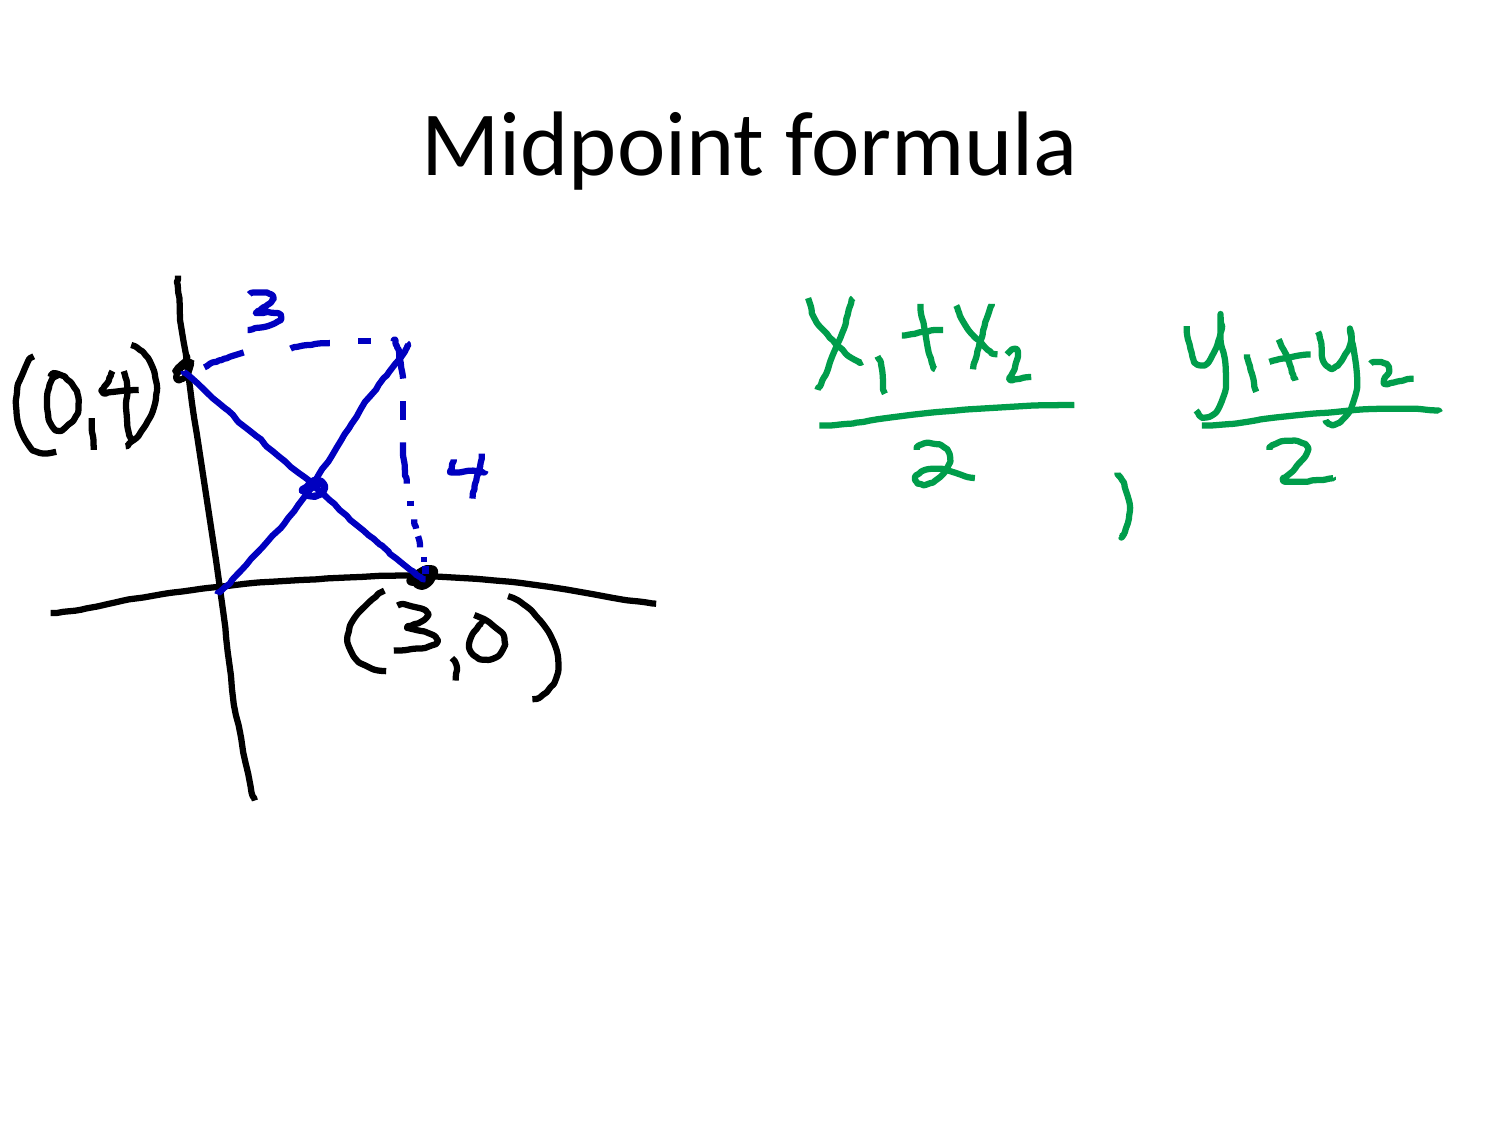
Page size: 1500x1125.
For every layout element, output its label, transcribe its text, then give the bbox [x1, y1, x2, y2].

text_box [402, 442, 408, 484]
text_box [216, 342, 410, 595]
text_box [1317, 327, 1359, 412]
text_box [176, 275, 191, 360]
text_box [1268, 439, 1334, 483]
text_box [914, 441, 975, 486]
text_box [413, 519, 417, 529]
text_box [901, 331, 924, 337]
text_box [323, 492, 426, 580]
text_box [123, 370, 128, 421]
text_box [408, 567, 436, 588]
text_box [1186, 313, 1227, 419]
text_box [1201, 407, 1441, 427]
text_box [301, 479, 326, 498]
text_box [189, 367, 194, 378]
text_box [125, 344, 158, 447]
text_box [393, 338, 400, 355]
text_box [182, 371, 306, 478]
text_box [471, 453, 483, 499]
text_box [819, 404, 1075, 427]
text_box [417, 535, 421, 548]
text_box [451, 657, 458, 681]
text_box [816, 297, 854, 391]
text_box [222, 611, 256, 801]
text_box [876, 355, 886, 395]
text_box [1269, 357, 1286, 363]
text_box [15, 355, 57, 455]
text_box [507, 595, 560, 700]
text_box [187, 377, 224, 586]
text_box [100, 370, 126, 395]
text_box [1289, 353, 1311, 359]
text_box [346, 589, 387, 672]
text_box [919, 303, 936, 371]
text_box [927, 329, 944, 333]
text_box [50, 574, 657, 614]
text_box [398, 360, 404, 379]
text_box [174, 353, 194, 382]
text_box [955, 305, 981, 342]
text_box [1116, 472, 1131, 539]
text_box [1006, 348, 1032, 382]
text_box [480, 468, 487, 474]
text_box [290, 342, 330, 350]
text_box [204, 351, 244, 369]
text_box [449, 459, 478, 474]
text_box [46, 372, 80, 432]
text_box [1324, 418, 1346, 427]
text_box [1246, 354, 1257, 393]
text_box [807, 297, 839, 344]
text_box [1369, 361, 1414, 385]
text_box [91, 418, 95, 450]
text_box [247, 291, 282, 331]
text_box [838, 337, 863, 364]
text_box [1277, 339, 1297, 381]
text_box [393, 603, 439, 652]
title Midpoint formula [75, 45, 1425, 233]
text_box [981, 337, 998, 356]
text_box [972, 303, 993, 370]
text_box [468, 614, 506, 661]
